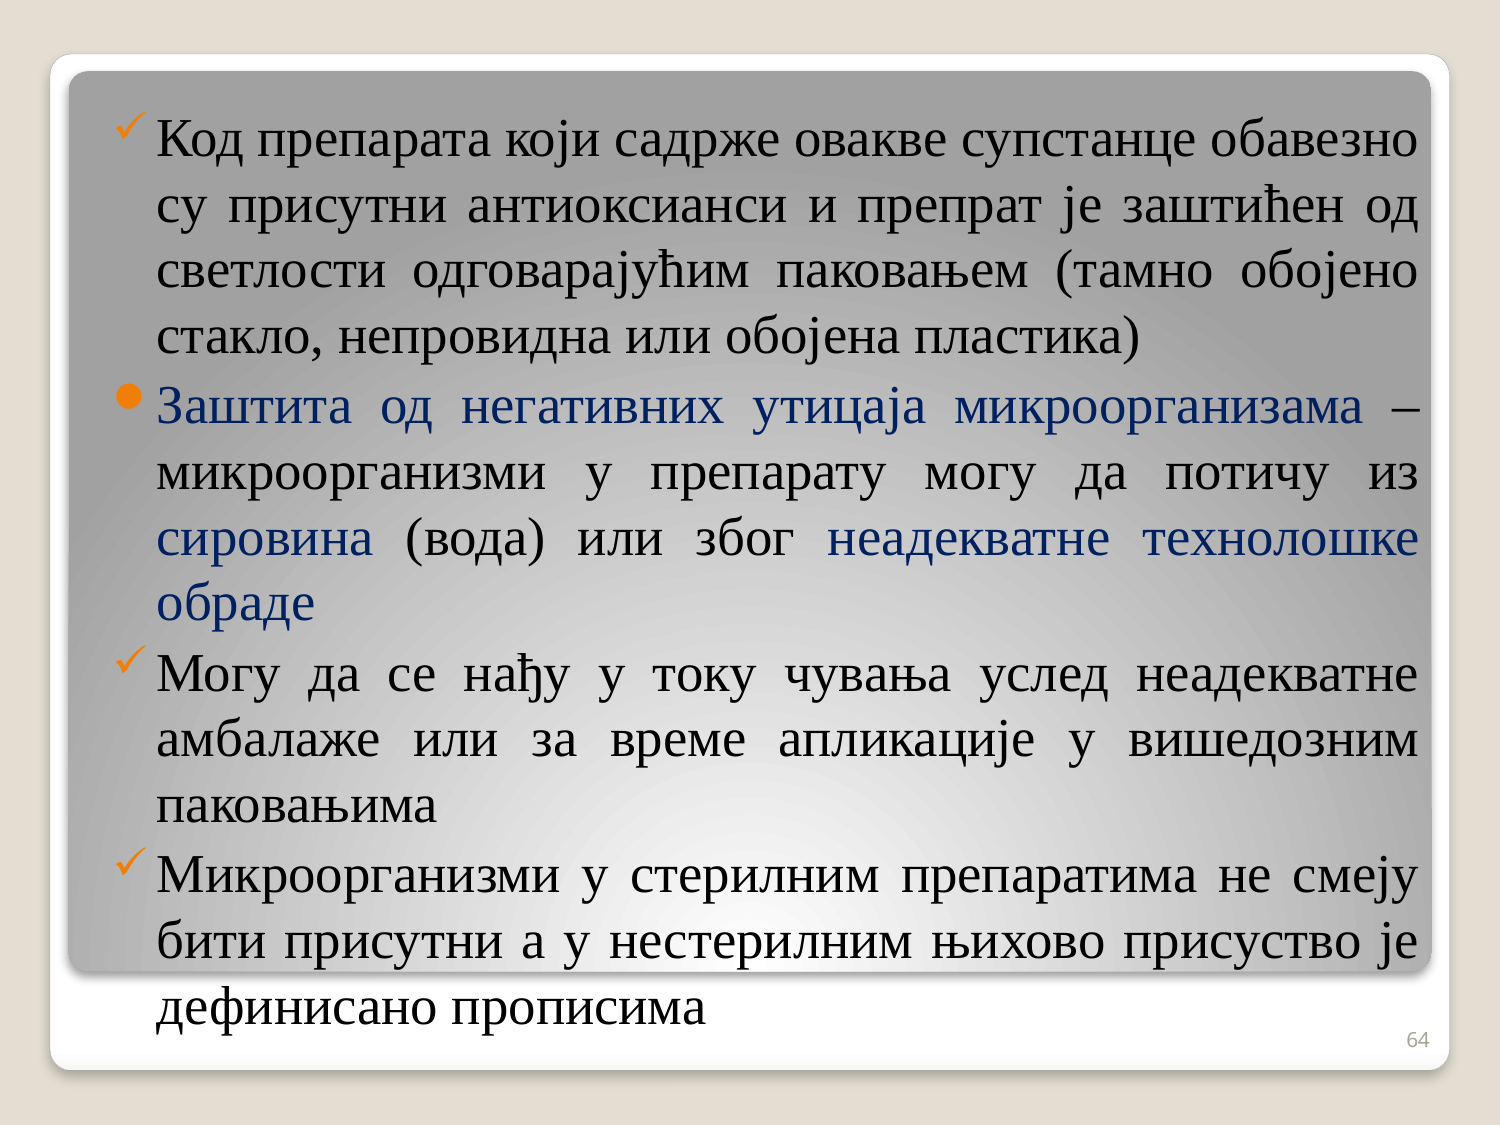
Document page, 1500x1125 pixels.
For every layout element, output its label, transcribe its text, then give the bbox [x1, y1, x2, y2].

slide_number 64 [1369, 1002, 1445, 1063]
list Код препарата који садрже овакве супстанце обавезно су присутни антиоксианси и препрат је заштићен од светлости одговарајућим паковањем (тамно обојено стакло, непровидна или обојена пластика) Заштита од негативних утицаја микроорганизама – микроорганизми у препарату могу да потичу из сировина (вода) или због неадекватне технолошке обраде Могу да се нађу у току чувања услед неадекватне амбалаже или за време апликације у вишедозним паковањима Микроорганизми у стерилним препаратима не смеју бити присутни а у нестерилним њихово присуство је дефинисано прописима [82, 86, 1436, 1071]
